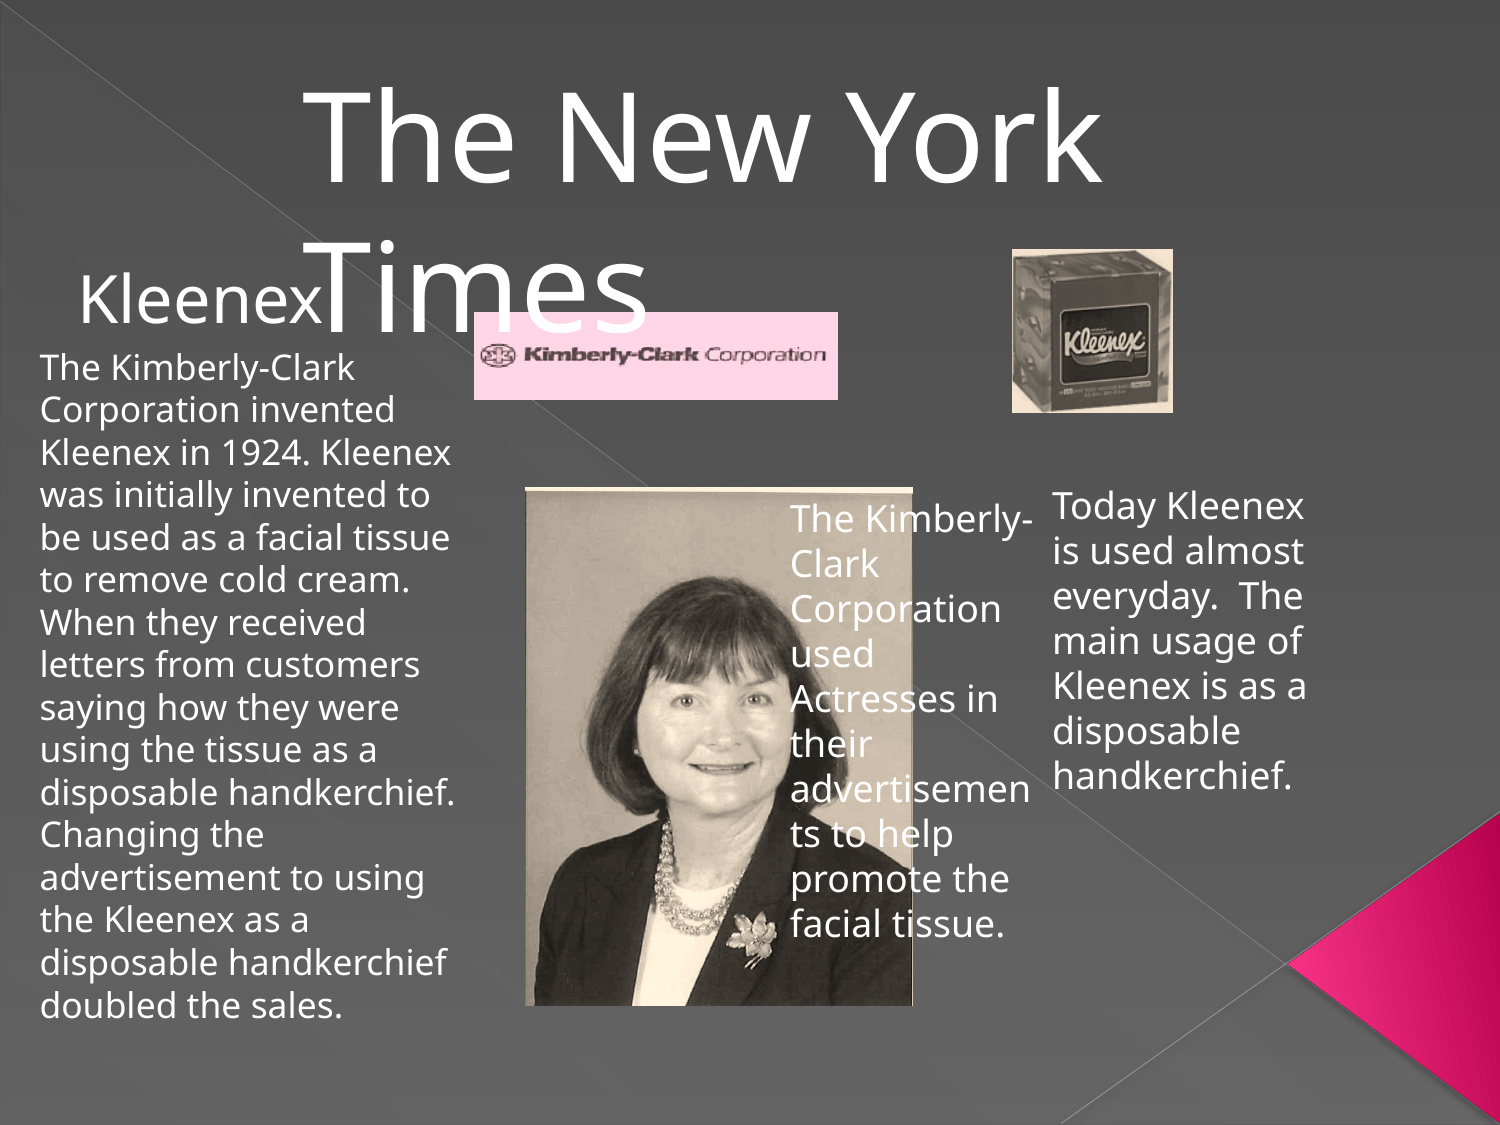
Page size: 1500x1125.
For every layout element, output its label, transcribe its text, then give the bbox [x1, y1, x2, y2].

text_box The Kimberly-Clark Corporation used Actresses in their advertisements to help promote the facial tissue. [914, 487, 1050, 953]
picture [1012, 249, 1173, 413]
picture [474, 312, 838, 401]
picture [524, 487, 913, 1006]
text_box [10, 0, 528, 669]
text_box Kleenex [62, 249, 413, 345]
text_box The Kimberly-Clark Corporation invented Kleenex in 1924. Kleenex was initially invented to be used as a facial tissue to remove cold cream. When they received letters from customers saying how they were using the tissue as a disposable handkerchief. Changing the advertisement to using the Kleenex as a disposable handkerchief doubled the sales. [24, 669, 488, 1078]
text_box The New York Times [287, 49, 1200, 365]
text_box Today Kleenex is used almost everyday. The main usage of Kleenex is as a disposable handkerchief. [1037, 474, 1325, 805]
